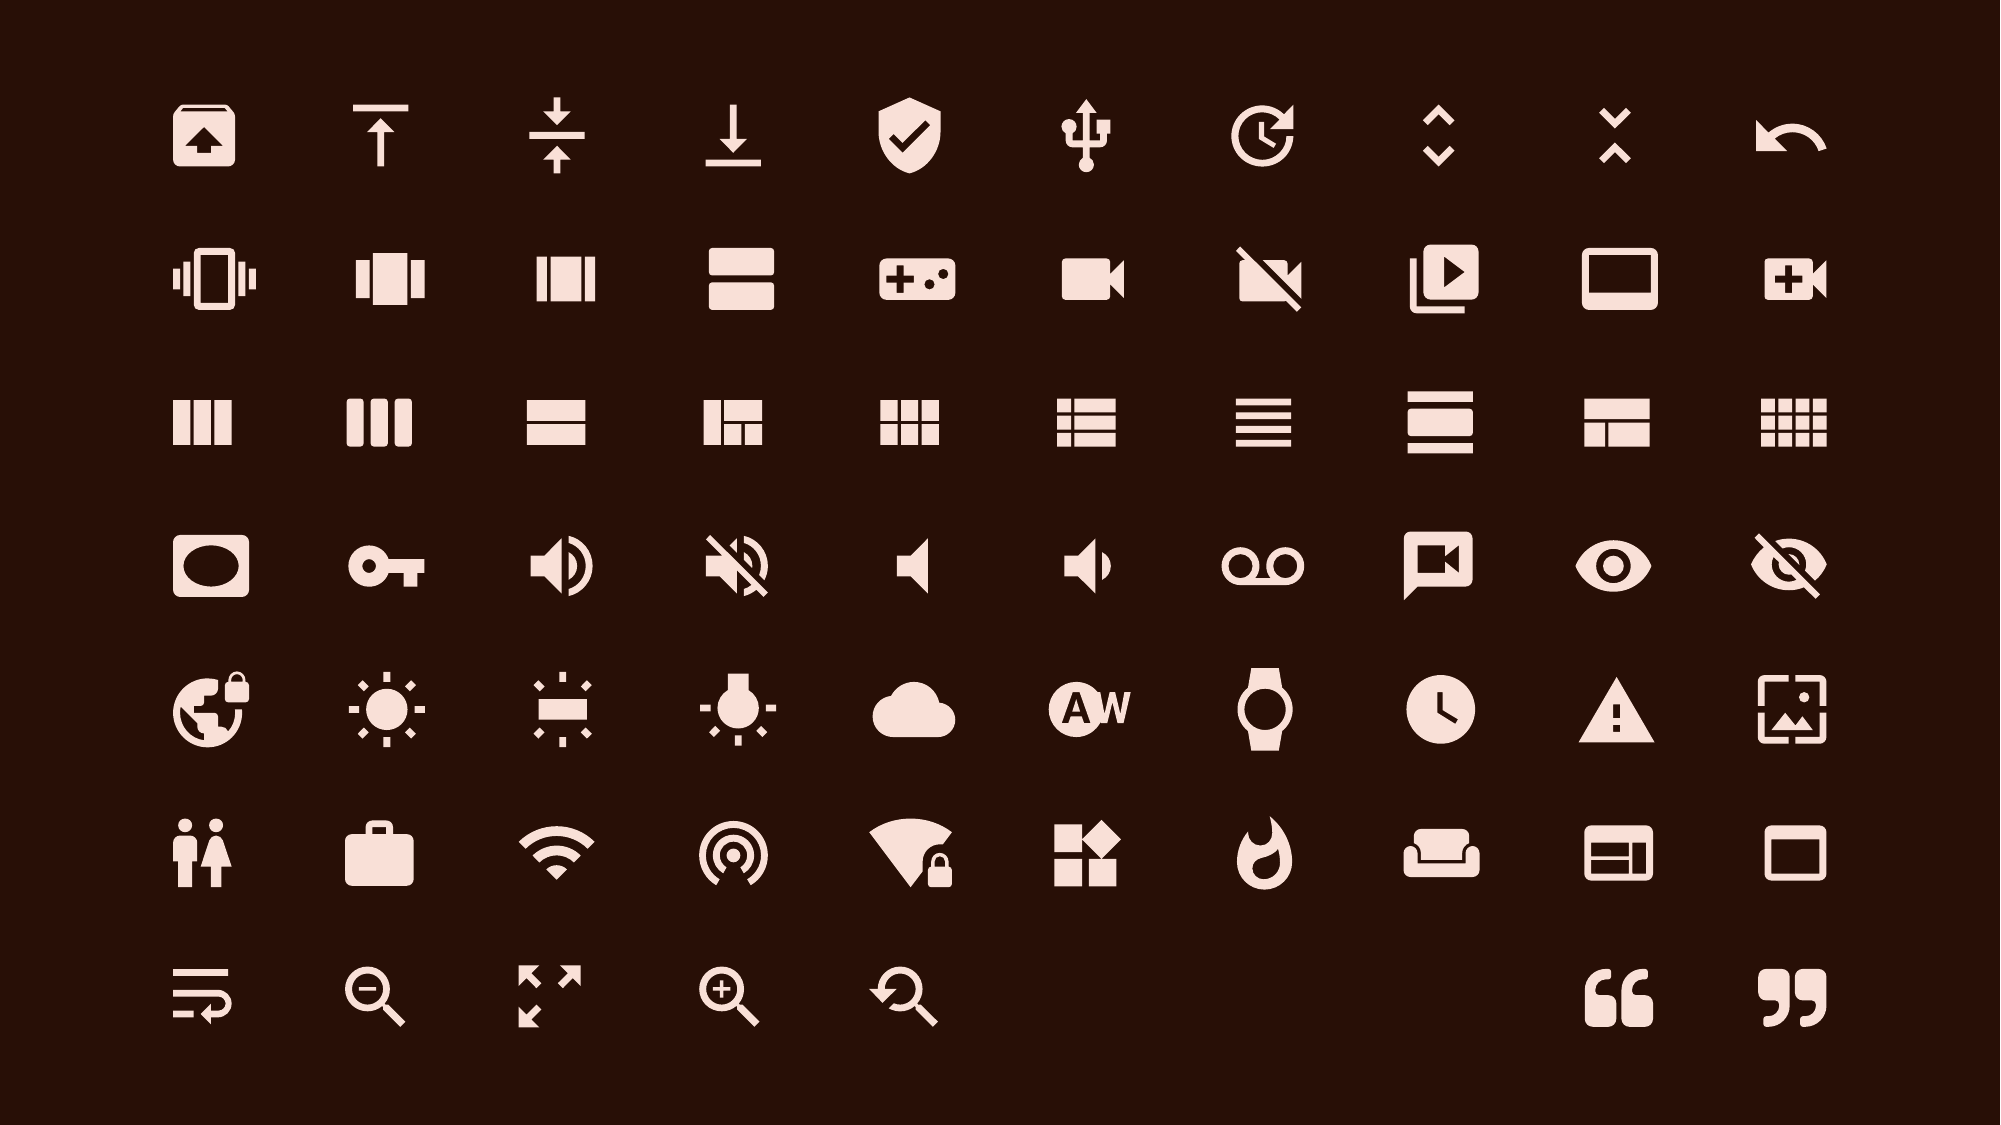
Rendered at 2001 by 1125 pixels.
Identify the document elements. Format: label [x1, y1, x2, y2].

text_box [1237, 668, 1293, 751]
text_box [880, 424, 898, 445]
text_box [526, 400, 586, 421]
text_box [1795, 398, 1810, 413]
text_box [1413, 828, 1470, 860]
text_box [1764, 258, 1827, 300]
text_box [538, 699, 587, 720]
text_box [584, 256, 596, 302]
text_box [1057, 398, 1072, 413]
text_box [355, 260, 370, 299]
text_box [1751, 533, 1820, 599]
text_box [1102, 552, 1111, 580]
text_box [183, 261, 191, 297]
text_box [357, 680, 369, 692]
text_box [1794, 968, 1827, 1027]
text_box [1074, 415, 1116, 430]
text_box [1057, 415, 1072, 430]
text_box [173, 400, 191, 445]
text_box [238, 261, 246, 297]
text_box [1074, 432, 1116, 447]
text_box [173, 678, 243, 748]
text_box [345, 820, 414, 886]
text_box [1061, 99, 1111, 173]
text_box [1758, 968, 1790, 1027]
text_box [896, 538, 928, 594]
text_box [734, 735, 742, 746]
text_box [414, 706, 425, 713]
text_box [724, 400, 763, 421]
text_box [1406, 675, 1476, 744]
text_box [529, 131, 585, 139]
text_box [214, 400, 232, 445]
text_box [518, 826, 595, 849]
text_box [1812, 415, 1827, 430]
text_box [1778, 432, 1793, 447]
text_box [209, 818, 224, 833]
text_box [224, 671, 250, 703]
text_box [709, 725, 721, 738]
text_box [1231, 104, 1294, 167]
text_box [1757, 675, 1789, 706]
text_box [869, 966, 938, 1027]
text_box [370, 398, 388, 447]
text_box [173, 969, 229, 976]
text_box [1761, 432, 1775, 447]
text_box [353, 104, 409, 112]
text_box [1778, 415, 1793, 430]
text_box [1775, 538, 1827, 581]
text_box [372, 253, 408, 305]
text_box [1061, 258, 1124, 300]
text_box [532, 845, 581, 863]
text_box [580, 727, 592, 739]
text_box [921, 400, 939, 421]
text_box [1795, 675, 1827, 706]
text_box [901, 400, 919, 421]
text_box [708, 247, 775, 276]
text_box [533, 680, 545, 692]
text_box [173, 104, 236, 167]
text_box [580, 680, 592, 692]
text_box [193, 400, 211, 445]
text_box [1235, 246, 1302, 312]
text_box [1584, 398, 1650, 420]
text_box [518, 965, 542, 989]
text_box [878, 97, 941, 174]
text_box [173, 989, 232, 1025]
text_box [1608, 422, 1650, 447]
text_box [518, 1004, 542, 1028]
text_box [705, 159, 761, 167]
text_box [719, 104, 747, 153]
text_box [366, 118, 395, 167]
text_box [699, 820, 768, 886]
text_box [1235, 398, 1292, 406]
text_box [1403, 531, 1473, 601]
text_box [717, 673, 759, 729]
text_box [1812, 398, 1827, 413]
text_box [1422, 145, 1455, 167]
text_box [345, 966, 406, 1027]
text_box [765, 704, 777, 712]
text_box [546, 865, 567, 880]
text_box [1407, 391, 1473, 402]
text_box [1422, 104, 1455, 126]
text_box [178, 818, 193, 833]
text_box [700, 704, 711, 712]
text_box [756, 726, 768, 738]
text_box [1761, 415, 1775, 430]
text_box [557, 965, 581, 989]
text_box [536, 256, 547, 302]
text_box [533, 727, 545, 739]
text_box [1795, 712, 1827, 744]
text_box [1423, 244, 1479, 300]
text_box [879, 258, 956, 300]
text_box [1407, 443, 1473, 454]
text_box [1581, 247, 1658, 310]
text_box [200, 835, 232, 888]
text_box [921, 424, 939, 445]
text_box [1621, 968, 1654, 1027]
text_box [1235, 412, 1292, 420]
text_box [568, 535, 593, 597]
text_box [1235, 439, 1292, 447]
text_box [1795, 415, 1810, 430]
text_box [348, 706, 360, 713]
text_box [1221, 547, 1305, 586]
text_box [248, 268, 256, 290]
text_box [405, 727, 416, 739]
text_box [543, 145, 571, 174]
text_box [708, 282, 775, 310]
text_box [559, 671, 567, 682]
text_box [1578, 676, 1655, 743]
text_box [410, 260, 425, 299]
text_box [559, 737, 567, 748]
text_box [1757, 712, 1789, 744]
text_box [1778, 398, 1793, 413]
text_box [1584, 422, 1606, 447]
text_box [1403, 846, 1480, 878]
text_box [1057, 432, 1072, 447]
text_box [880, 400, 898, 421]
text_box [1575, 540, 1652, 592]
text_box [383, 671, 391, 682]
text_box [901, 424, 919, 445]
text_box [1771, 712, 1813, 731]
text_box [348, 545, 425, 587]
text_box [1074, 398, 1116, 413]
text_box [346, 398, 364, 447]
text_box [530, 538, 562, 594]
text_box [173, 534, 250, 597]
text_box [1599, 142, 1631, 164]
text_box [703, 400, 721, 445]
text_box [1236, 816, 1293, 890]
text_box [1584, 825, 1654, 881]
text_box [526, 424, 586, 445]
text_box [366, 688, 408, 731]
text_box [872, 681, 956, 738]
text_box [394, 398, 412, 447]
text_box [699, 966, 760, 1027]
text_box [705, 534, 768, 597]
text_box [1054, 819, 1121, 887]
text_box [173, 835, 198, 888]
text_box [1407, 408, 1473, 437]
text_box [744, 424, 763, 445]
text_box [357, 727, 369, 739]
text_box [550, 256, 582, 302]
text_box [405, 680, 416, 692]
text_box [1235, 425, 1292, 433]
text_box [1409, 258, 1465, 314]
text_box [383, 737, 391, 748]
text_box [1584, 968, 1617, 1027]
text_box [1761, 398, 1775, 413]
text_box [193, 247, 236, 310]
text_box [1795, 432, 1810, 447]
text_box [1048, 681, 1131, 738]
text_box [869, 818, 952, 888]
text_box [1764, 825, 1827, 881]
text_box [543, 97, 571, 126]
text_box [1812, 432, 1827, 447]
text_box [724, 424, 742, 445]
text_box [1756, 120, 1827, 152]
text_box [1064, 538, 1096, 594]
text_box [173, 268, 181, 290]
text_box [1599, 107, 1631, 129]
